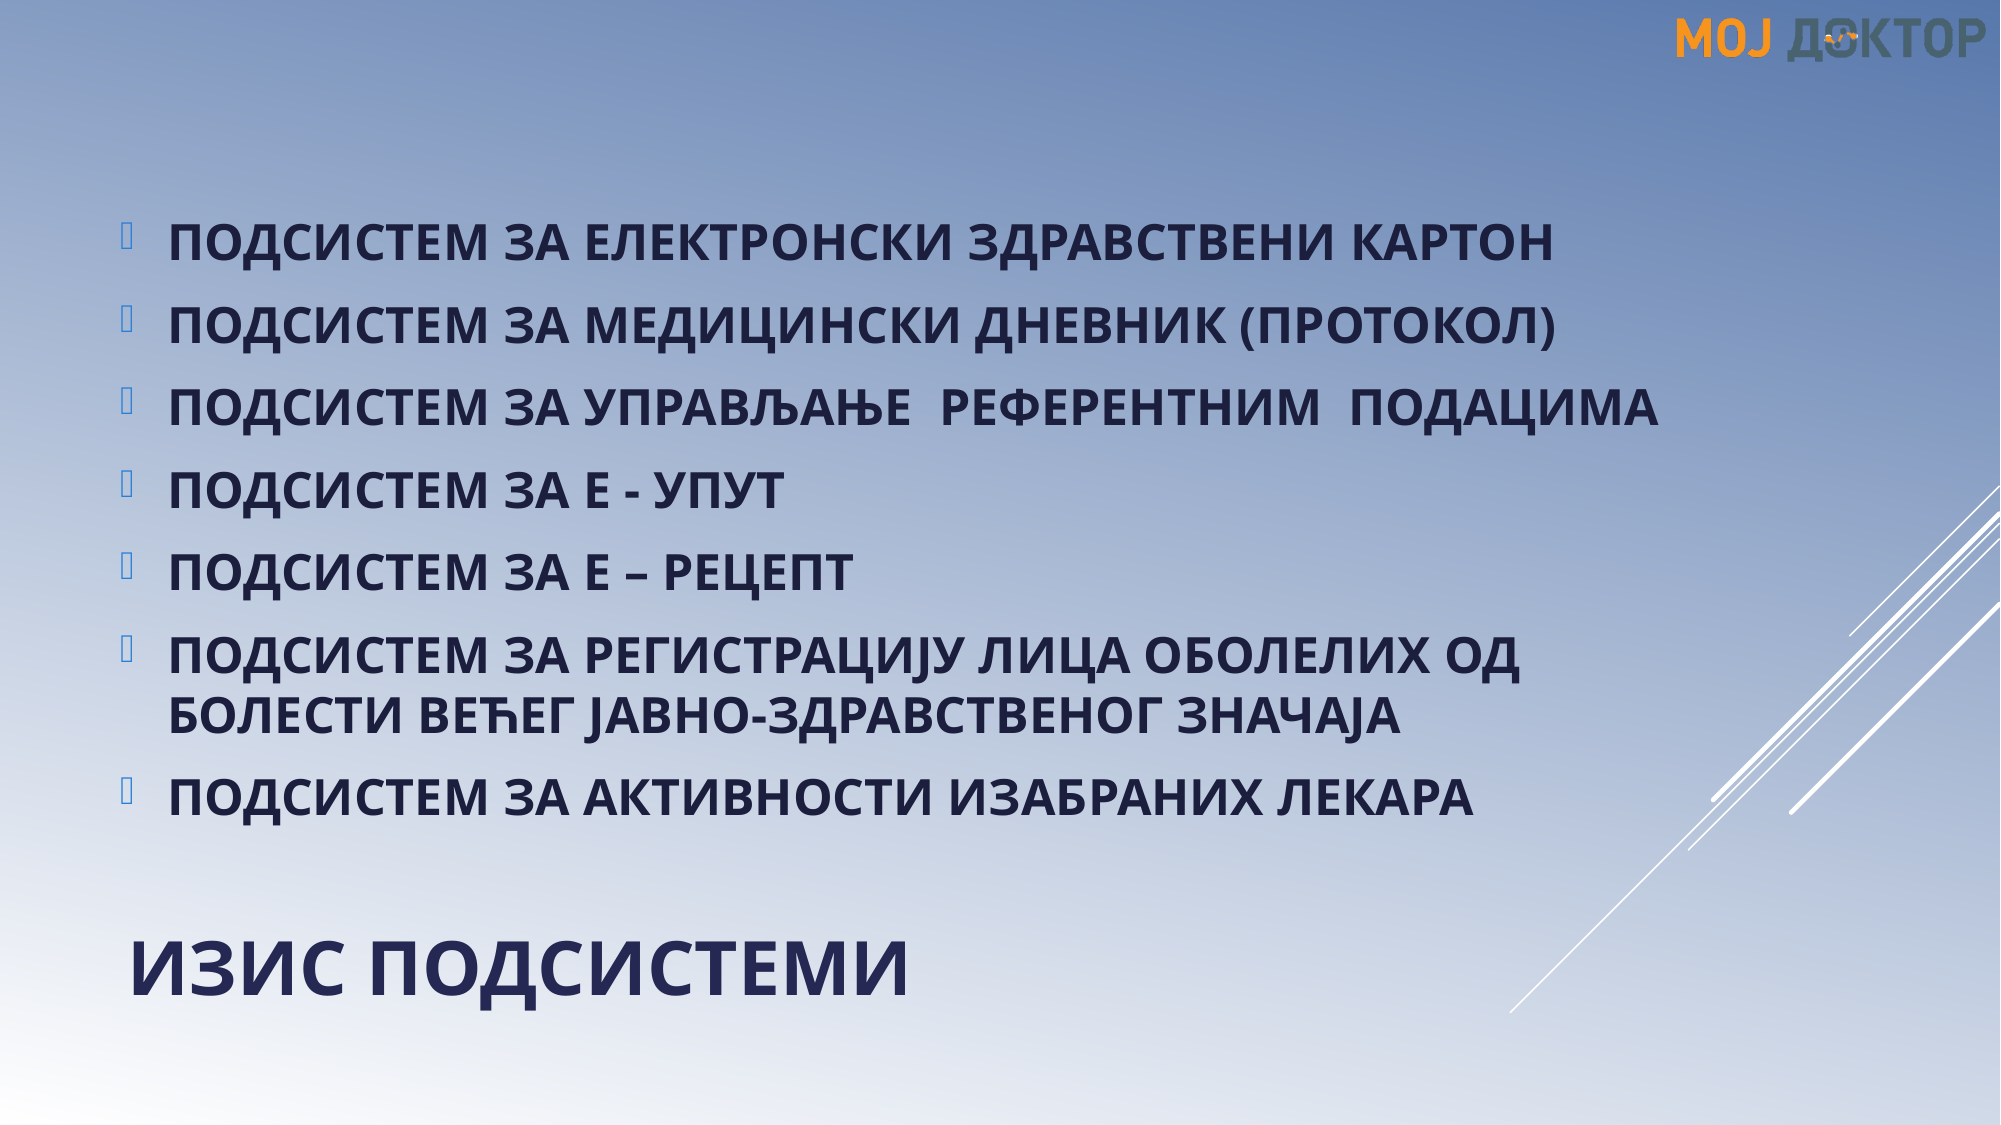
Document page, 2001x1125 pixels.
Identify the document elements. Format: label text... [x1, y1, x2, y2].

picture [1656, 0, 2000, 78]
title ИЗИС Подсистеми [112, 841, 1513, 1089]
list ПОДСИСТЕМ ЗА ЕЛЕКТРОНСКИ ЗДРАВСТВЕНИ КАРТОН ПОДСИСТЕМ ЗА МЕДИЦИНСКИ ДНЕВНИК (ПРОТОКОЛ) ПОДСИСТЕМ ЗА УПРАВЉАЊЕ РЕФЕРЕНТНИМ ПОДАЦИМА ПОДСИСТЕМ ЗА Е - УПУТ ПОДСИСТЕМ ЗА Е – РЕЦЕПТ ПОДСИСТЕМ ЗА РЕГИСТРАЦИЈУ ЛИЦА ОБОЛЕЛИХ ОД БОЛЕСТИ ВЕЋЕГ ЈАВНО-ЗДРАВСТВЕНОГ ЗНАЧАЈА ПОДСИСТЕМ ЗА АКТИВНОСТИ ИЗАБРАНИХ ЛЕКАРА [105, 133, 1694, 903]
